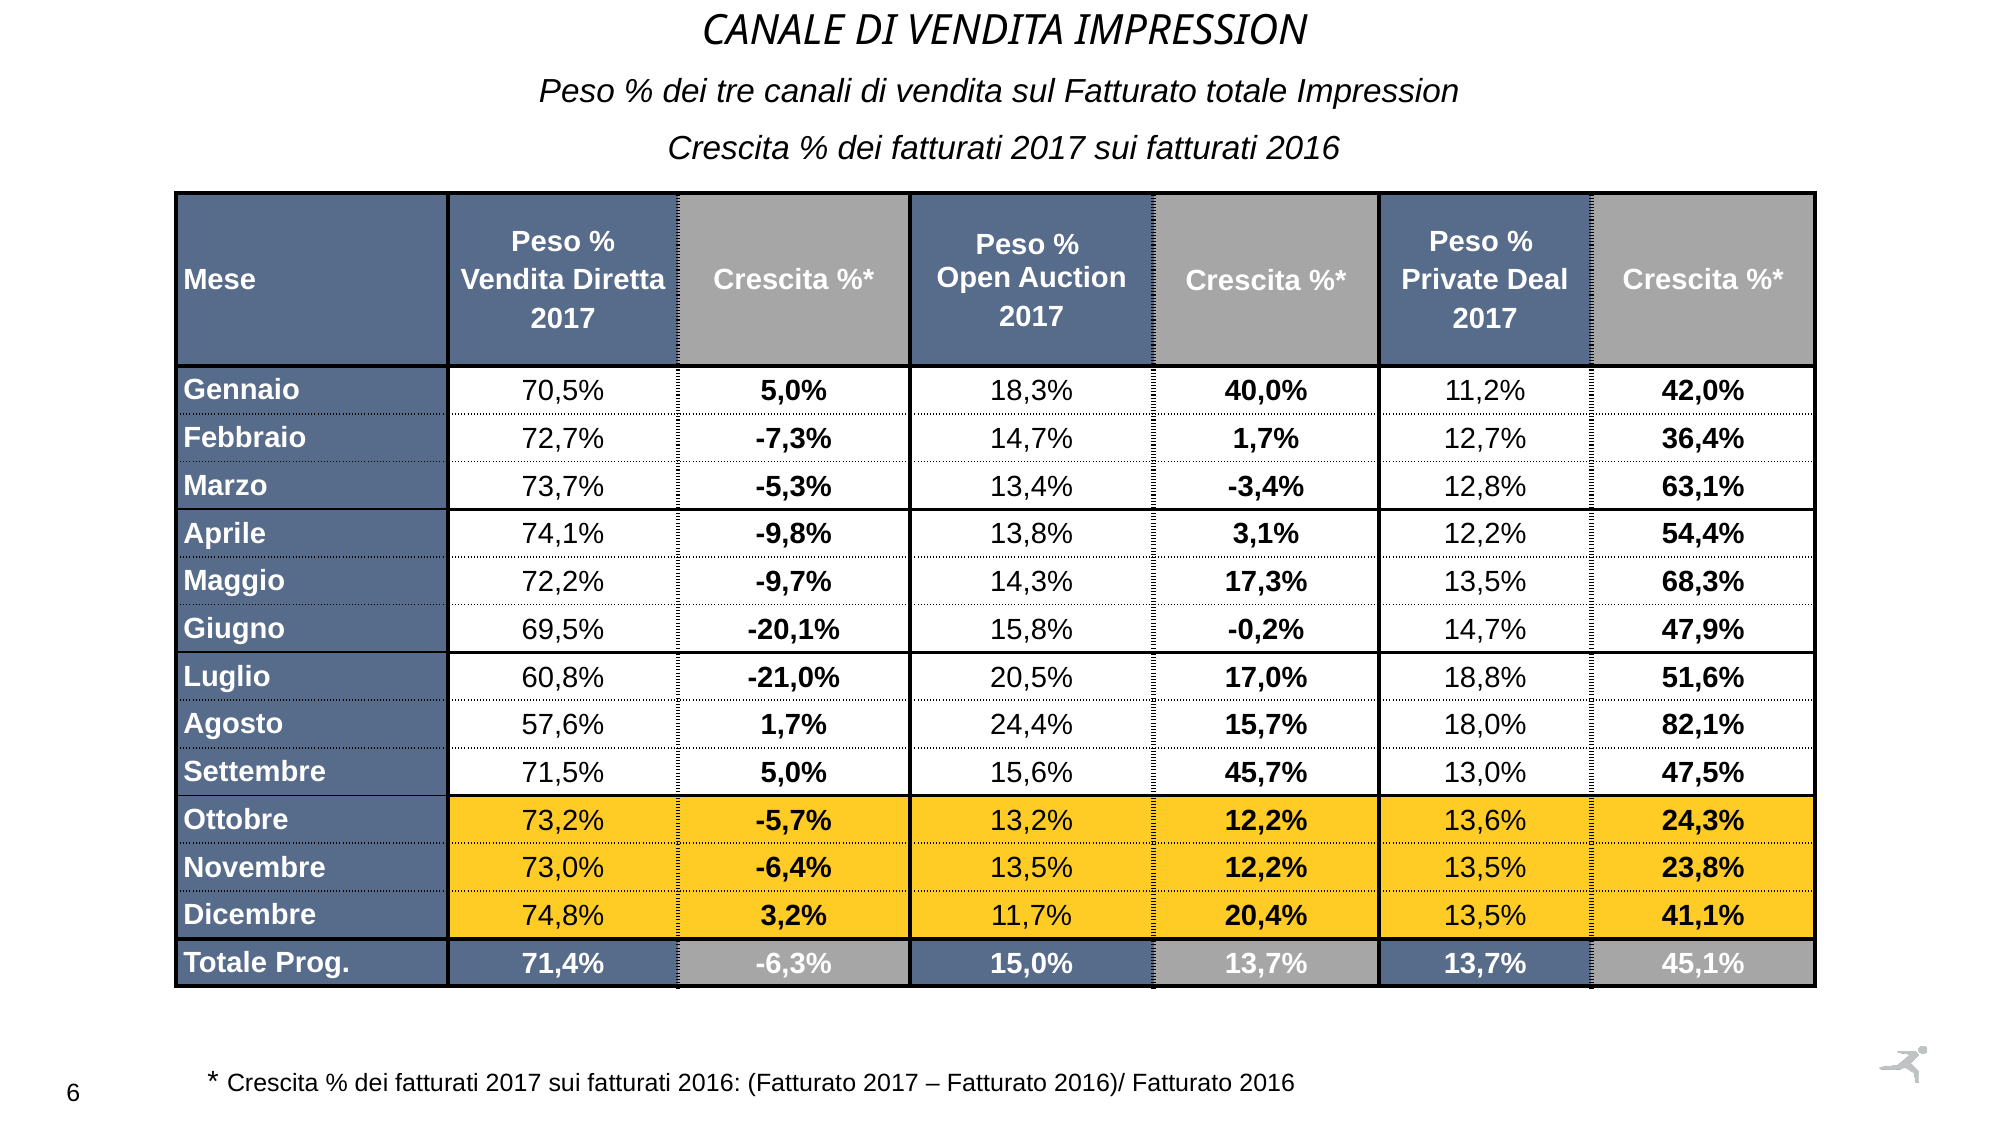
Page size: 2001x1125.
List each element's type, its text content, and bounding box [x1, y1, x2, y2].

table_cell Settembre [178, 748, 446, 795]
table_cell 14,7% [912, 414, 1154, 461]
table_cell 23,8% [1591, 843, 1813, 891]
table_cell 73,0% [450, 843, 678, 891]
table_cell 20,5% [912, 654, 1154, 700]
table_cell -5,7% [678, 797, 908, 843]
table_cell 17,0% [1154, 654, 1377, 700]
table_cell 12,7% [1381, 414, 1591, 461]
table_cell -6,3% [678, 941, 908, 984]
table_header Crescita %* [1154, 195, 1377, 364]
table_cell -9,8% [678, 511, 908, 557]
table_cell 15,6% [912, 748, 1154, 794]
table_cell 13,7% [1154, 941, 1377, 984]
table_cell 47,9% [1591, 605, 1813, 651]
table_cell 5,0% [678, 368, 908, 414]
table_cell 72,2% [450, 557, 678, 605]
table_cell 24,4% [912, 700, 1154, 748]
table_cell 41,1% [1591, 891, 1813, 937]
table_cell 15,8% [912, 605, 1154, 651]
text_box * Crescita % dei fatturati 2017 sui fatturati 2016: (Fatturato 2017 – Fatturato 2016)/ Fatturato 2016 [192, 1054, 1642, 1105]
table_cell 12,2% [1381, 511, 1591, 557]
table_header Crescita %* [1591, 195, 1813, 364]
table_cell 20,4% [1154, 891, 1377, 937]
table_cell 71,5% [450, 748, 678, 794]
table_cell 45,7% [1154, 748, 1377, 794]
table_cell 51,6% [1591, 654, 1813, 700]
table_cell 3,1% [1154, 511, 1377, 557]
table_cell Gennaio [178, 368, 446, 414]
table_cell 12,2% [1154, 843, 1377, 891]
table_cell 13,5% [912, 843, 1154, 891]
table_cell -0,2% [1154, 605, 1377, 651]
table_cell Ottobre [178, 796, 446, 843]
table_cell 1,7% [678, 700, 908, 748]
table_cell -20,1% [678, 605, 908, 651]
table_cell 54,4% [1591, 511, 1813, 557]
text_box CANALE DI VENDITA IMPRESSION Peso % dei tre canali di vendita sul Fatturato totale Impression Crescita % dei fatturati 2017 sui fatturati 2016 [192, 0, 1817, 174]
table_cell 11,7% [912, 891, 1154, 937]
table_cell 15,0% [912, 941, 1154, 984]
table_cell 36,4% [1591, 414, 1813, 461]
table_cell Totale Prog. [178, 941, 446, 984]
table_cell 15,7% [1154, 700, 1377, 748]
table_cell 69,5% [450, 605, 678, 651]
table_cell 57,6% [450, 700, 678, 748]
table_cell 47,5% [1591, 748, 1813, 794]
table_cell 18,0% [1381, 700, 1591, 748]
table_cell Febbraio [178, 414, 446, 461]
table_cell -7,3% [678, 414, 908, 461]
table_cell Luglio [178, 653, 446, 700]
table_cell 13,7% [1381, 941, 1591, 984]
table_header Crescita %* [678, 195, 908, 364]
table_cell -3,4% [1154, 461, 1377, 508]
table_cell 13,5% [1381, 557, 1591, 605]
table_cell 68,3% [1591, 557, 1813, 605]
table_cell 73,2% [450, 797, 678, 843]
table_cell -6,4% [678, 843, 908, 891]
table_cell 12,2% [1154, 797, 1377, 843]
table_cell 18,3% [912, 368, 1154, 414]
table_header Peso % Private Deal 2017 [1381, 195, 1591, 364]
table_cell 13,2% [912, 797, 1154, 843]
table_cell 12,8% [1381, 461, 1591, 508]
table_cell 72,7% [450, 414, 678, 461]
table_cell 3,2% [678, 891, 908, 937]
table_cell 74,8% [450, 891, 678, 937]
table_cell 18,8% [1381, 654, 1591, 700]
table_cell 17,3% [1154, 557, 1377, 605]
table_cell Giugno [178, 605, 446, 651]
table_cell 70,5% [450, 368, 678, 414]
table_cell 45,1% [1591, 941, 1813, 984]
table_cell 82,1% [1591, 700, 1813, 748]
table_cell 13,0% [1381, 748, 1591, 794]
table_header Mese [178, 195, 446, 364]
table_cell 60,8% [450, 654, 678, 700]
table_cell 13,4% [912, 461, 1154, 508]
table_cell Maggio [178, 557, 446, 605]
table_header Peso % Open Auction 2017 [912, 195, 1154, 364]
table_cell 13,8% [912, 511, 1154, 557]
table_cell 14,3% [912, 557, 1154, 605]
table_cell 13,5% [1381, 843, 1591, 891]
table_cell Marzo [178, 461, 446, 508]
table_cell -5,3% [678, 461, 908, 508]
table_cell 14,7% [1381, 605, 1591, 651]
table_cell 73,7% [450, 461, 678, 508]
table_cell 71,4% [450, 941, 678, 984]
table_header Peso % Vendita Diretta 2017 [450, 195, 678, 364]
table_cell Novembre [178, 843, 446, 891]
table_cell 5,0% [678, 748, 908, 794]
table_cell 1,7% [1154, 414, 1377, 461]
table_cell Aprile [178, 510, 446, 557]
table_cell 11,2% [1381, 368, 1591, 414]
table_cell 24,3% [1591, 797, 1813, 843]
table_cell Agosto [178, 700, 446, 748]
table_cell -9,7% [678, 557, 908, 605]
table_cell 63,1% [1591, 461, 1813, 508]
table_cell -21,0% [678, 654, 908, 700]
table_cell Dicembre [178, 891, 446, 937]
table_cell 42,0% [1591, 368, 1813, 414]
table_cell 74,1% [450, 511, 678, 557]
table_cell 13,5% [1381, 891, 1591, 937]
slide_number 6 [0, 1061, 96, 1122]
table_cell 13,6% [1381, 797, 1591, 843]
table_cell 40,0% [1154, 368, 1377, 414]
